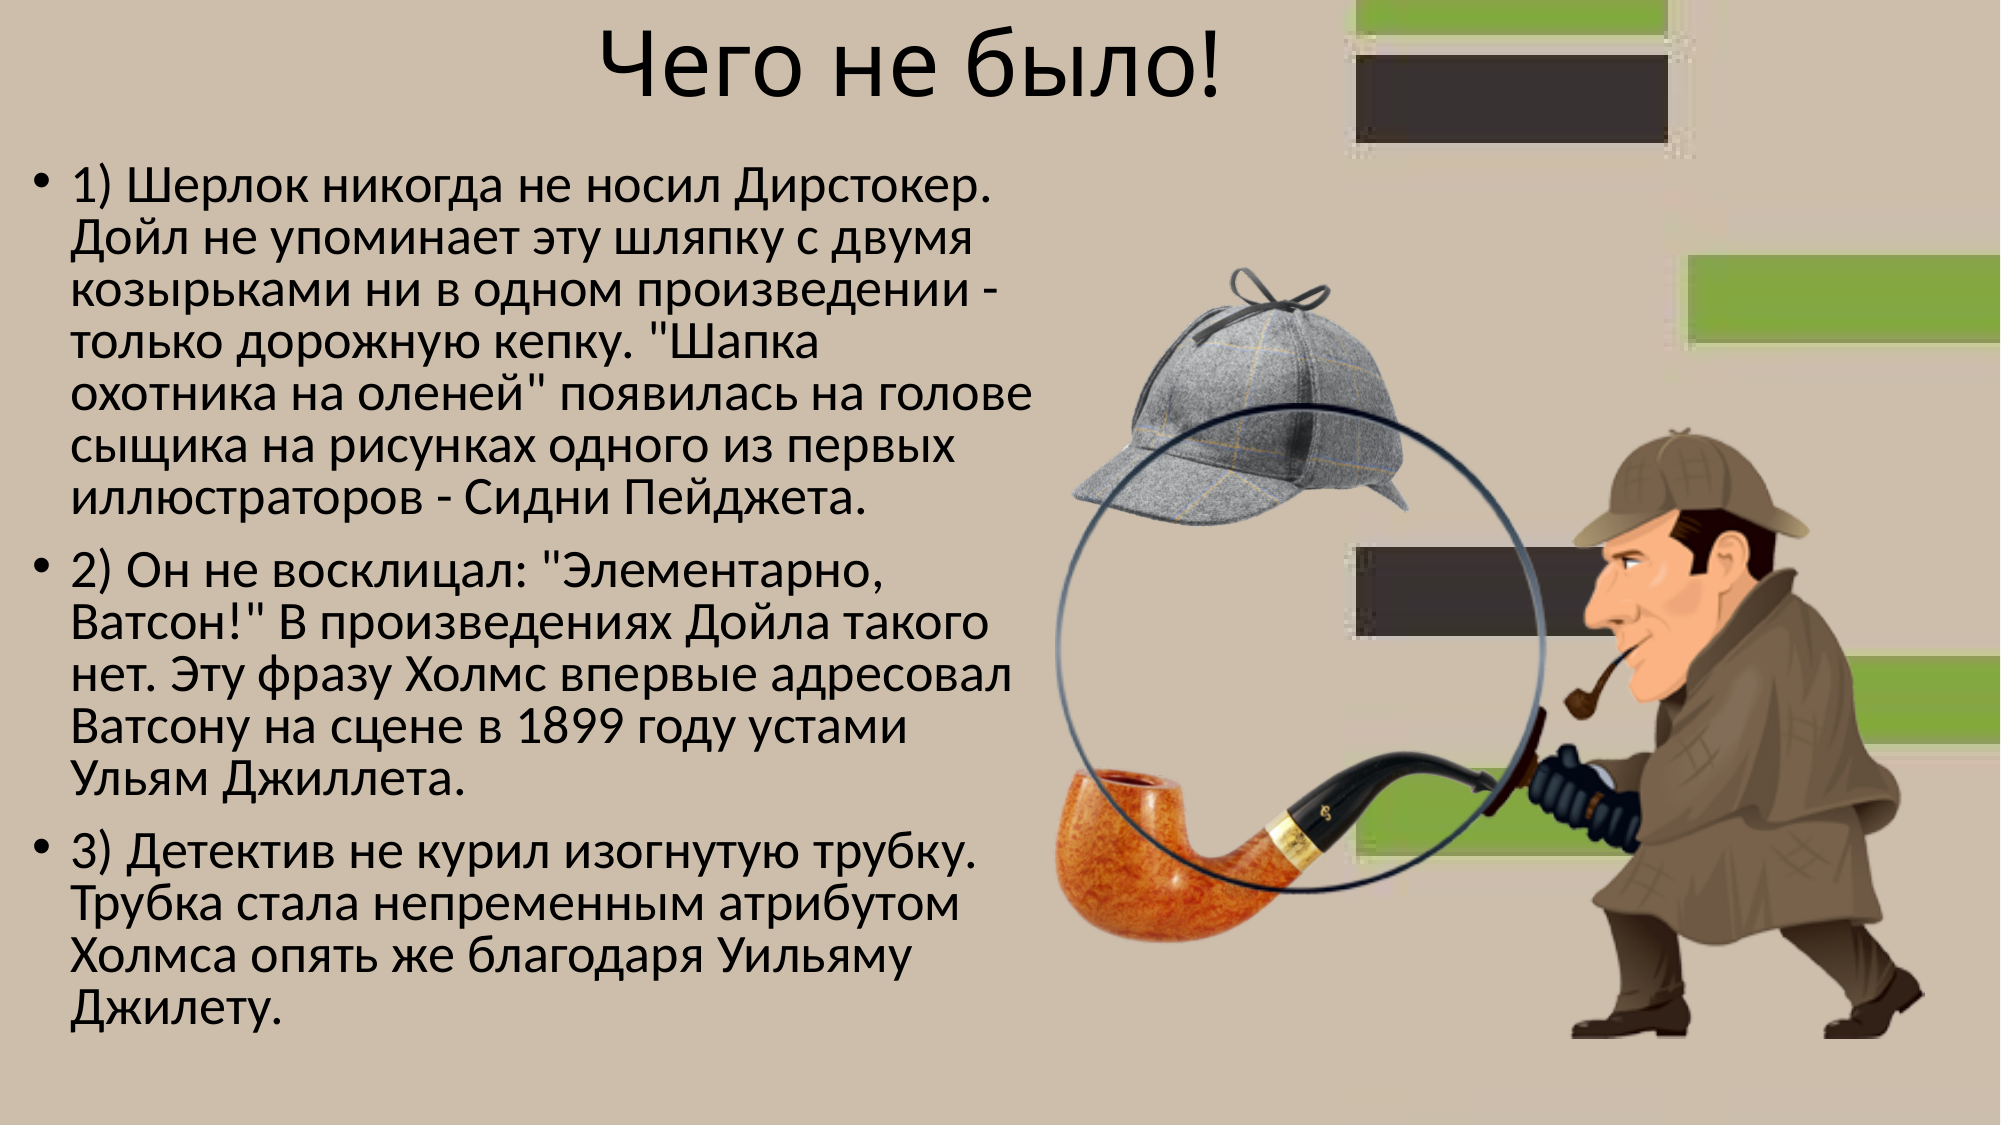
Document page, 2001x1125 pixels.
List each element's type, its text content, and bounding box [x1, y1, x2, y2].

title Чего не было! [581, 6, 1797, 127]
list 1) Шерлок никогда не носил Дирстокер. Дойл не упоминает эту шляпку с двумя козырьками ни в одном произведении - только дорожную кепку. "Шапка охотника на оленей" появилась на голове сыщика на рисунках одного из первых иллюстраторов - Сидни Пейджета. 2) Он не восклицал: "Элементарно, Ватсон!" В произведениях Дойла такого нет. Эту фразу Холмс впервые адресовал Ватсону на сцене в 1899 году устами Ульям Джиллета. 3) Детектив не курил изогнутую трубку. Трубка стала непременным атрибутом Холмса опять же благодаря Уильяму Джилету. [17, 152, 1055, 1092]
picture [0, 0, 2001, 1125]
